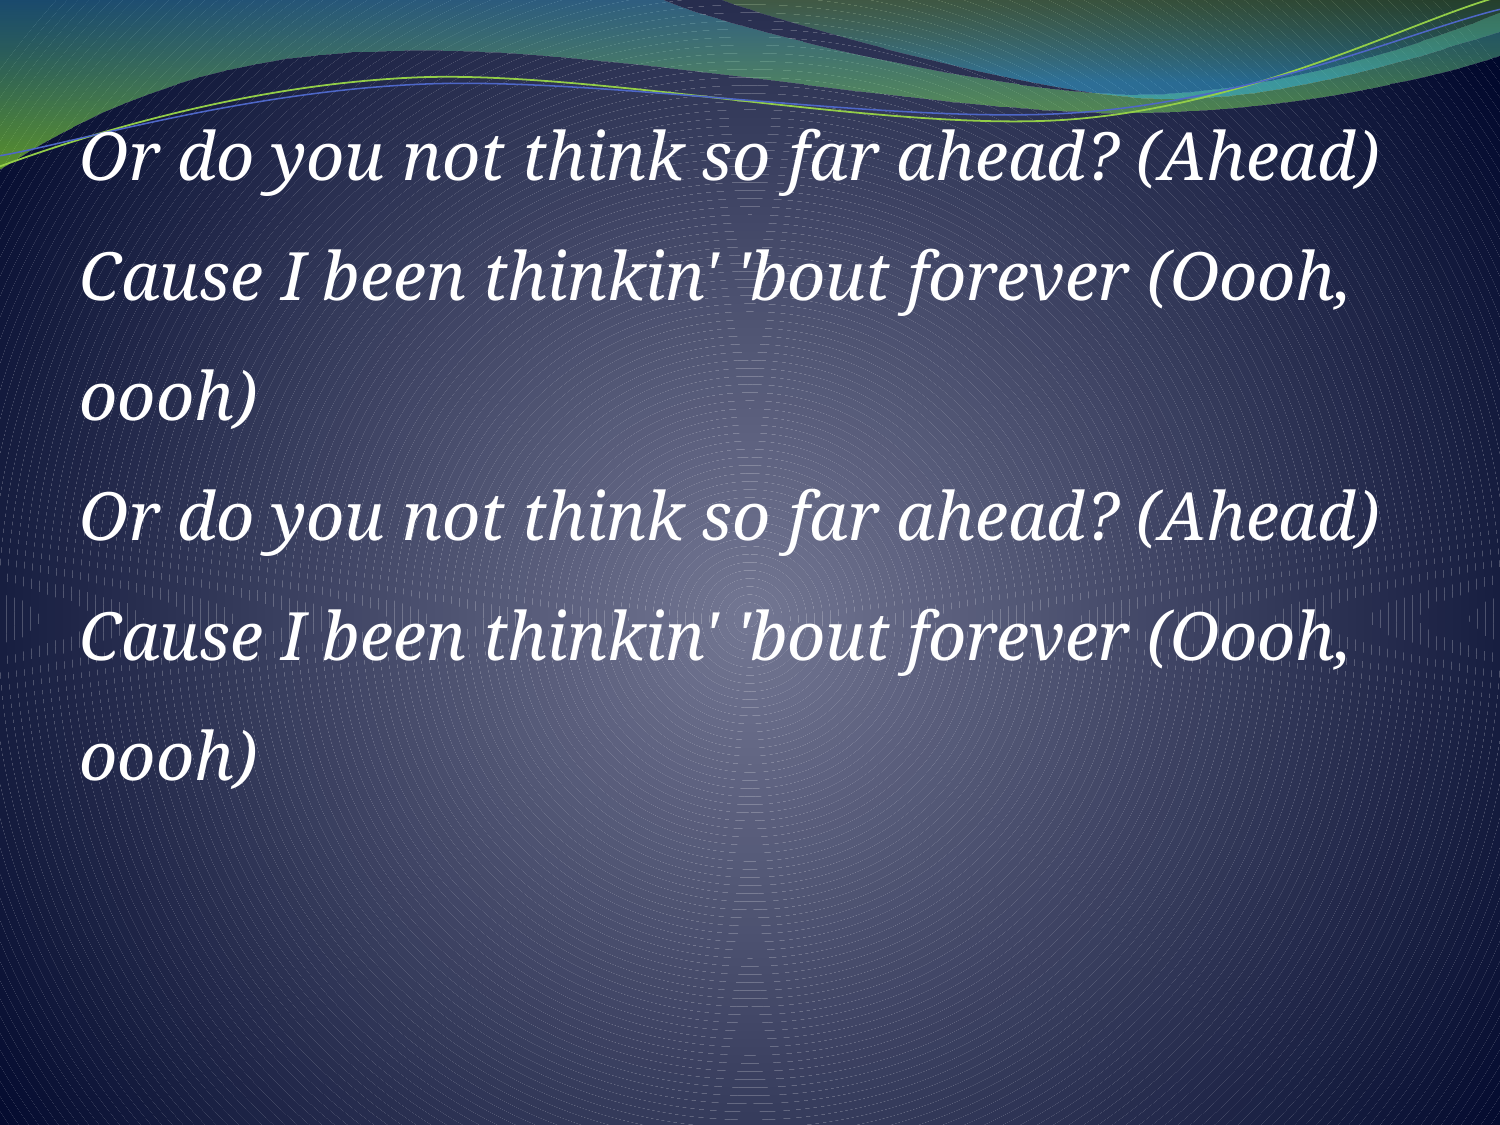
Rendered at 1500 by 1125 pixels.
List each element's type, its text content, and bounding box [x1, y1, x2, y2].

text_box Or do you not think so far ahead? (Ahead) Cause I been thinkin' 'bout forever (Oooh, oooh) Or do you not think so far ahead? (Ahead) Cause I been thinkin' 'bout forever (Oooh, oooh) [64, 66, 1447, 1004]
